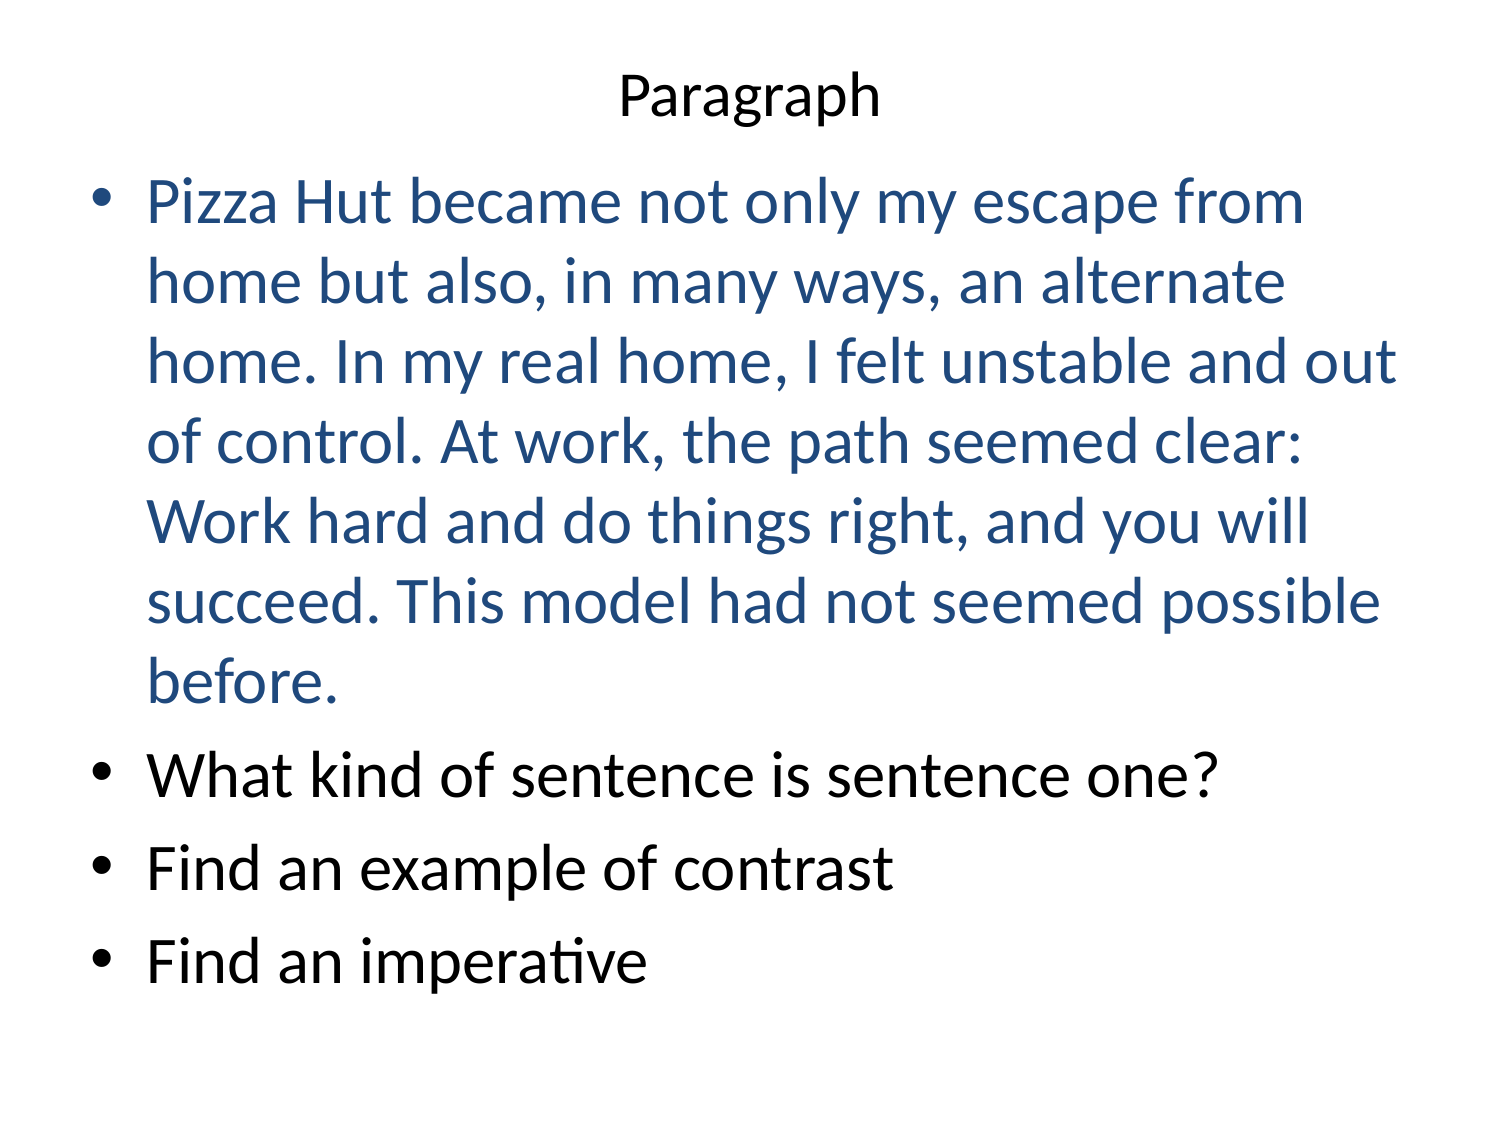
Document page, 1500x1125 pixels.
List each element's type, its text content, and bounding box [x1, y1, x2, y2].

title Paragraph [75, 45, 1425, 138]
list Pizza Hut became not only my escape from home but also, in many ways, an alternate home. In my real home, I felt unstable and out of control. At work, the path seemed clear: Work hard and do things right, and you will succeed. This model had not seemed possible before. What kind of sentence is sentence one? Find an example of contrast Find an imperative [75, 149, 1425, 1005]
